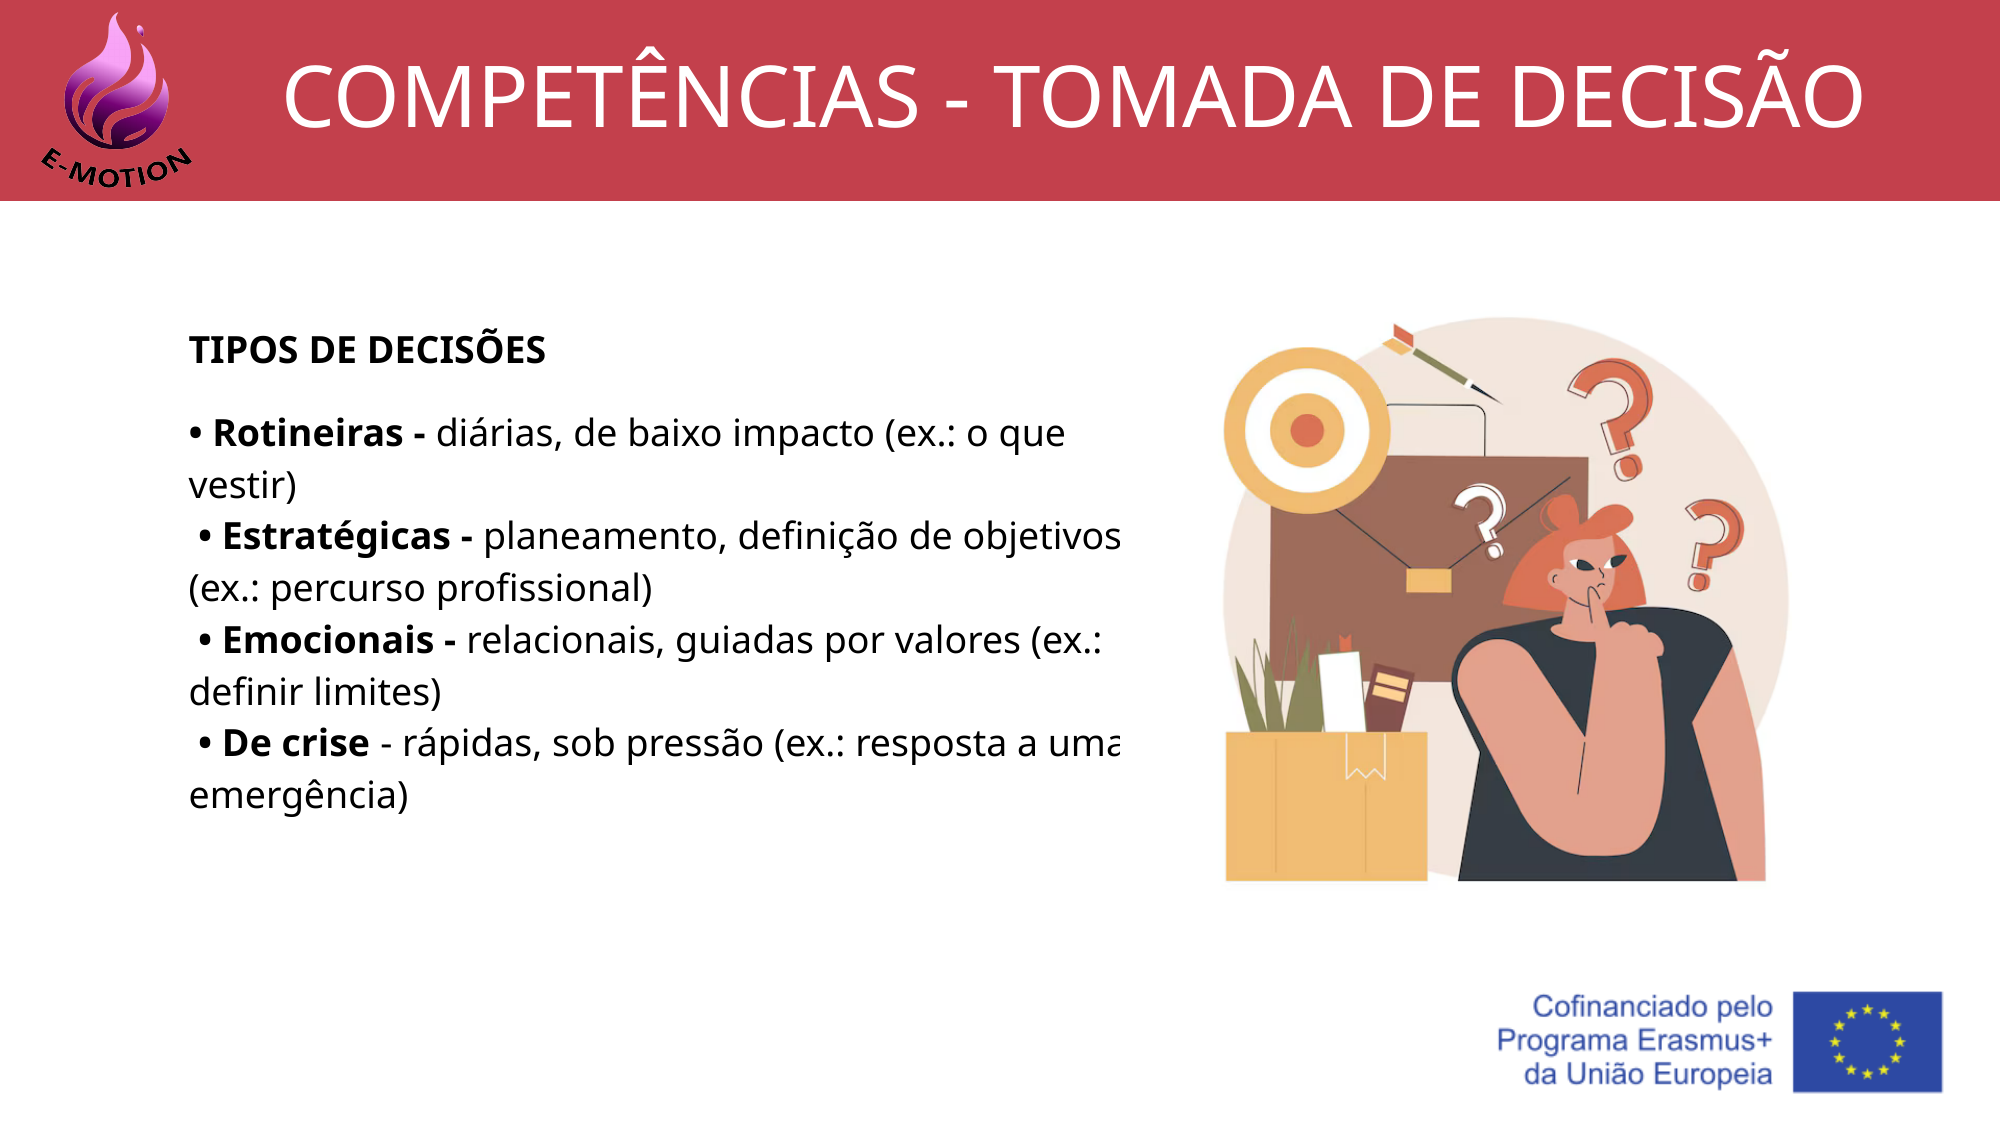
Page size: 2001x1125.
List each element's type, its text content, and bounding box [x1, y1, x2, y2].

picture [0, 0, 253, 247]
picture [1120, 213, 2000, 1125]
text_box COMPETÊNCIAS - TOMADA DE DECISÃO [257, 34, 1884, 165]
text_box TIPOS DE DECISÕES • Rotineiras - diárias, de baixo impacto (ex.: o que vestir) • Estratégicas - planeamento, definição de objetivos (ex.: percurso profissional) • Emocionais - relacionais, guiadas por valores (ex.: definir limites) • De crise - rápidas, sob pressão (ex.: resposta a uma emergência) [173, 311, 1115, 900]
